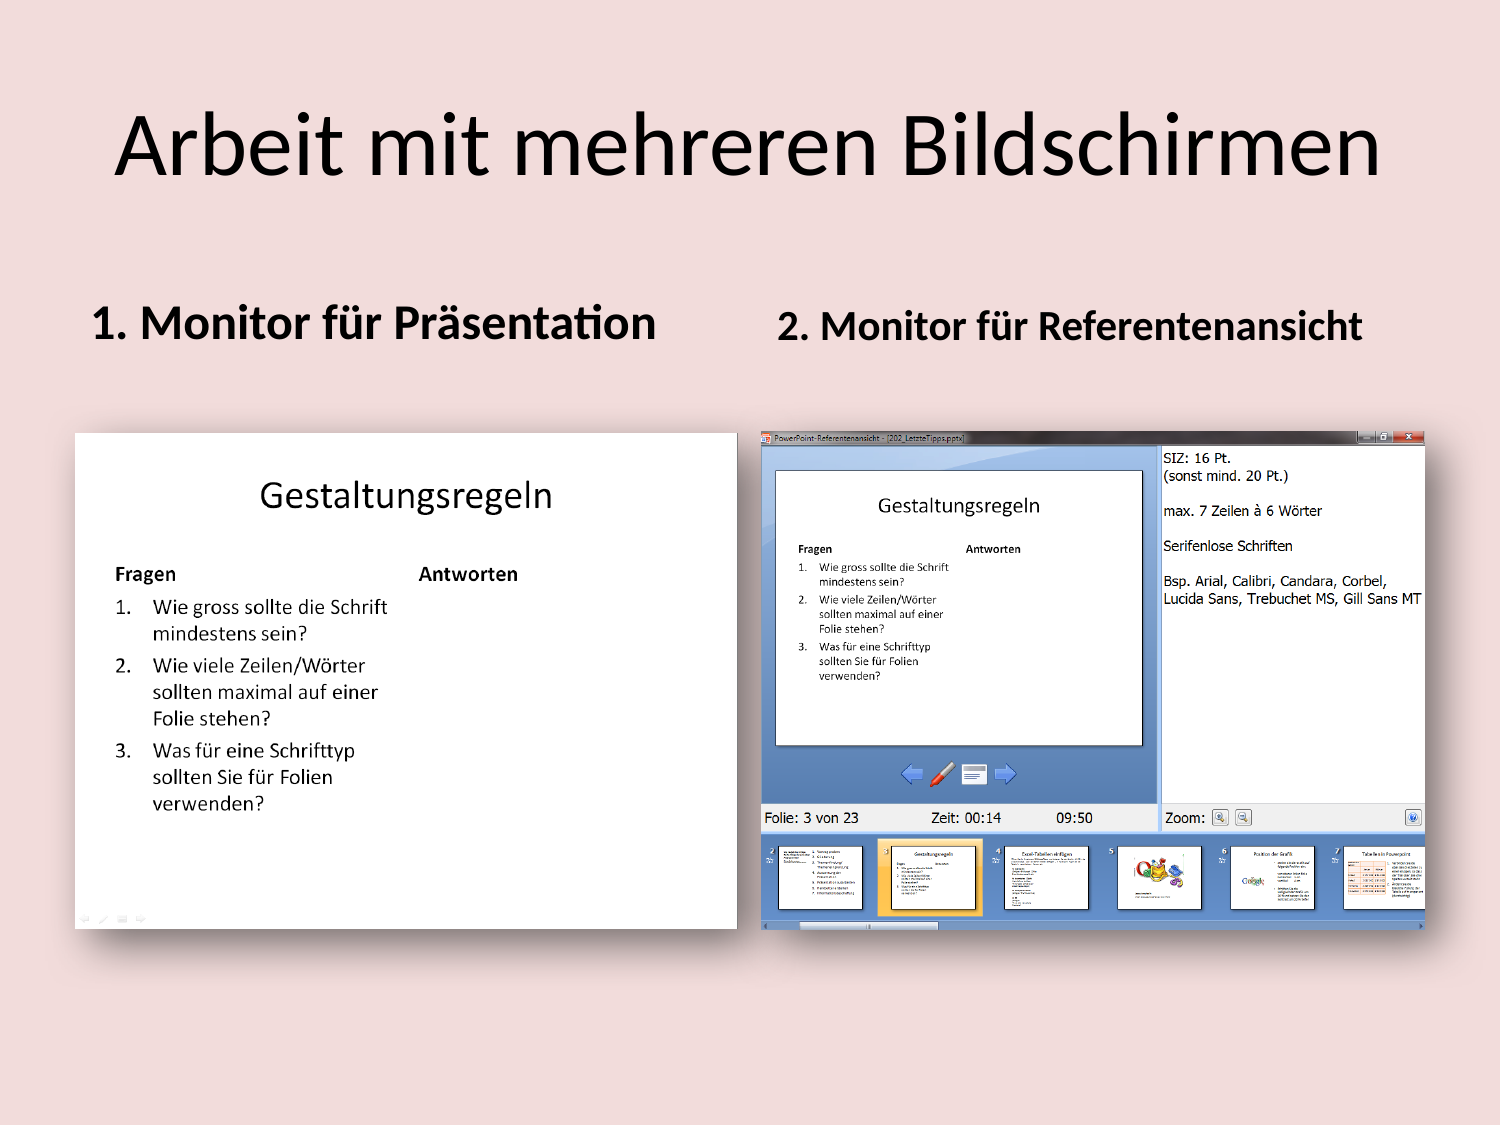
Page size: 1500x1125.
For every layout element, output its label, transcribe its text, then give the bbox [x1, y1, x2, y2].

list 2. Monitor für Referentenansicht [761, 251, 1425, 357]
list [74, 432, 738, 929]
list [761, 431, 1426, 930]
title Arbeit mit mehreren Bildschirmen [75, 45, 1425, 233]
list 1. Monitor für Präsentation [75, 251, 738, 357]
